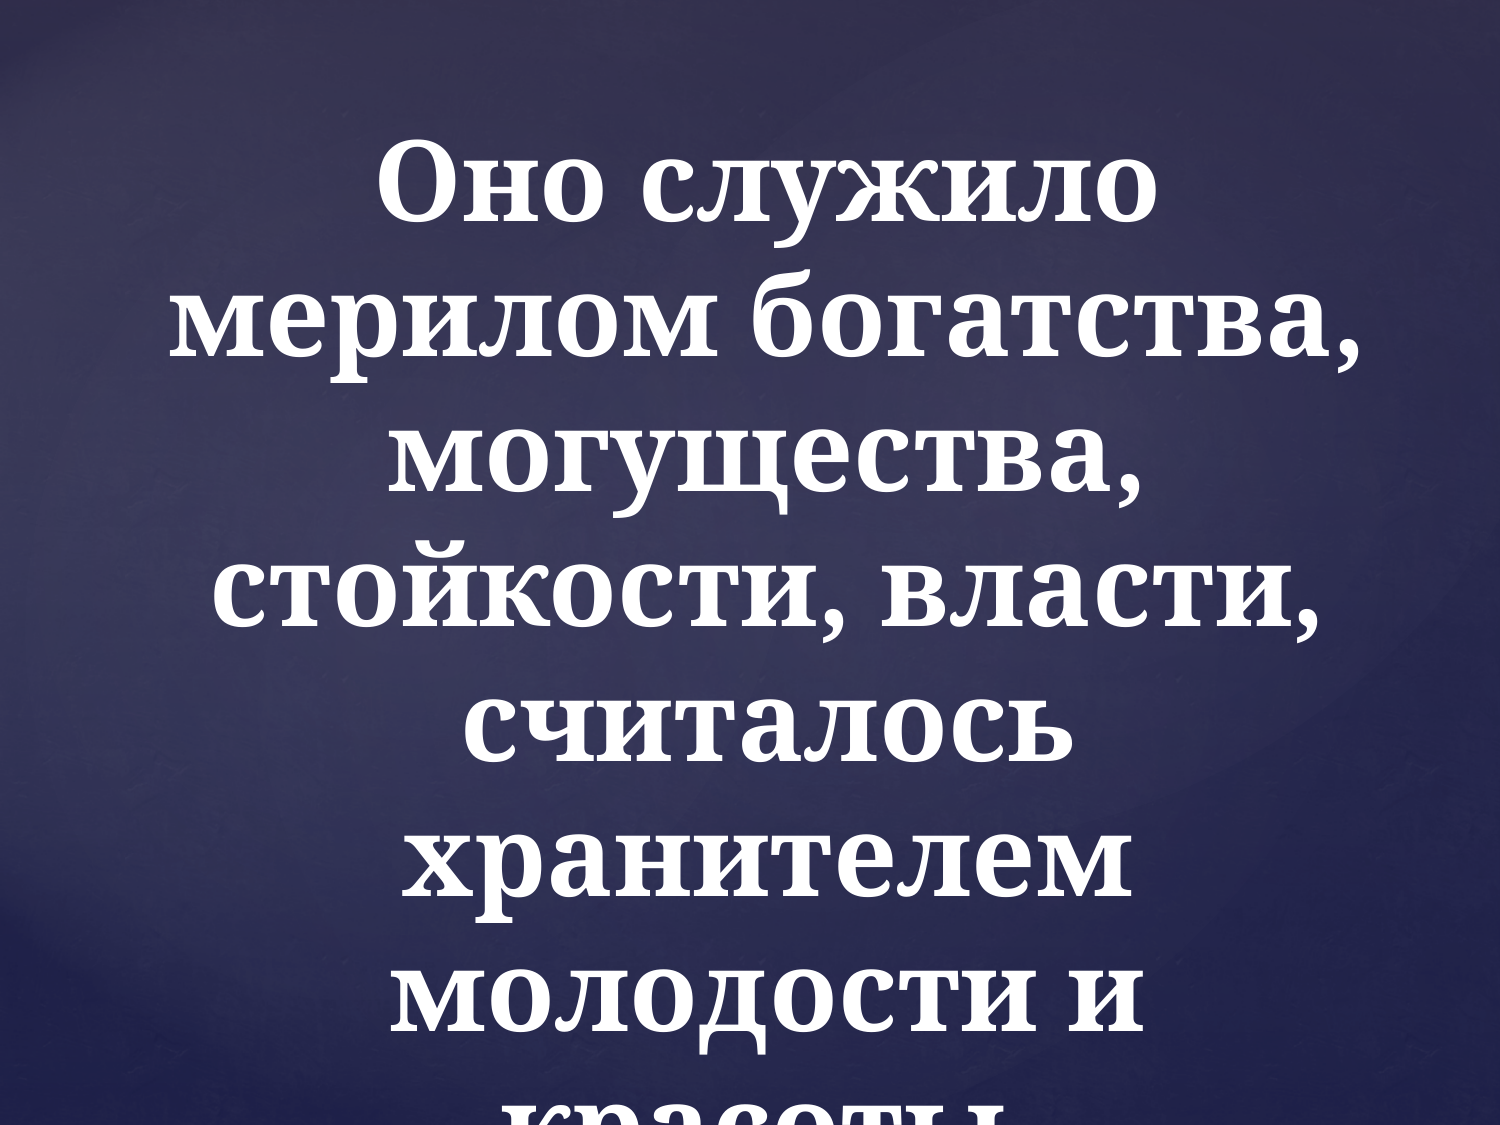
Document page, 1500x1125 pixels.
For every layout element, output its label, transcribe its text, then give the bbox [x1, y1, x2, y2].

text_box Оно служило мерилом богатства, могущества, стойкости, власти, считалось хранителем молодости и красоты (4 балла) [123, 101, 1412, 1125]
